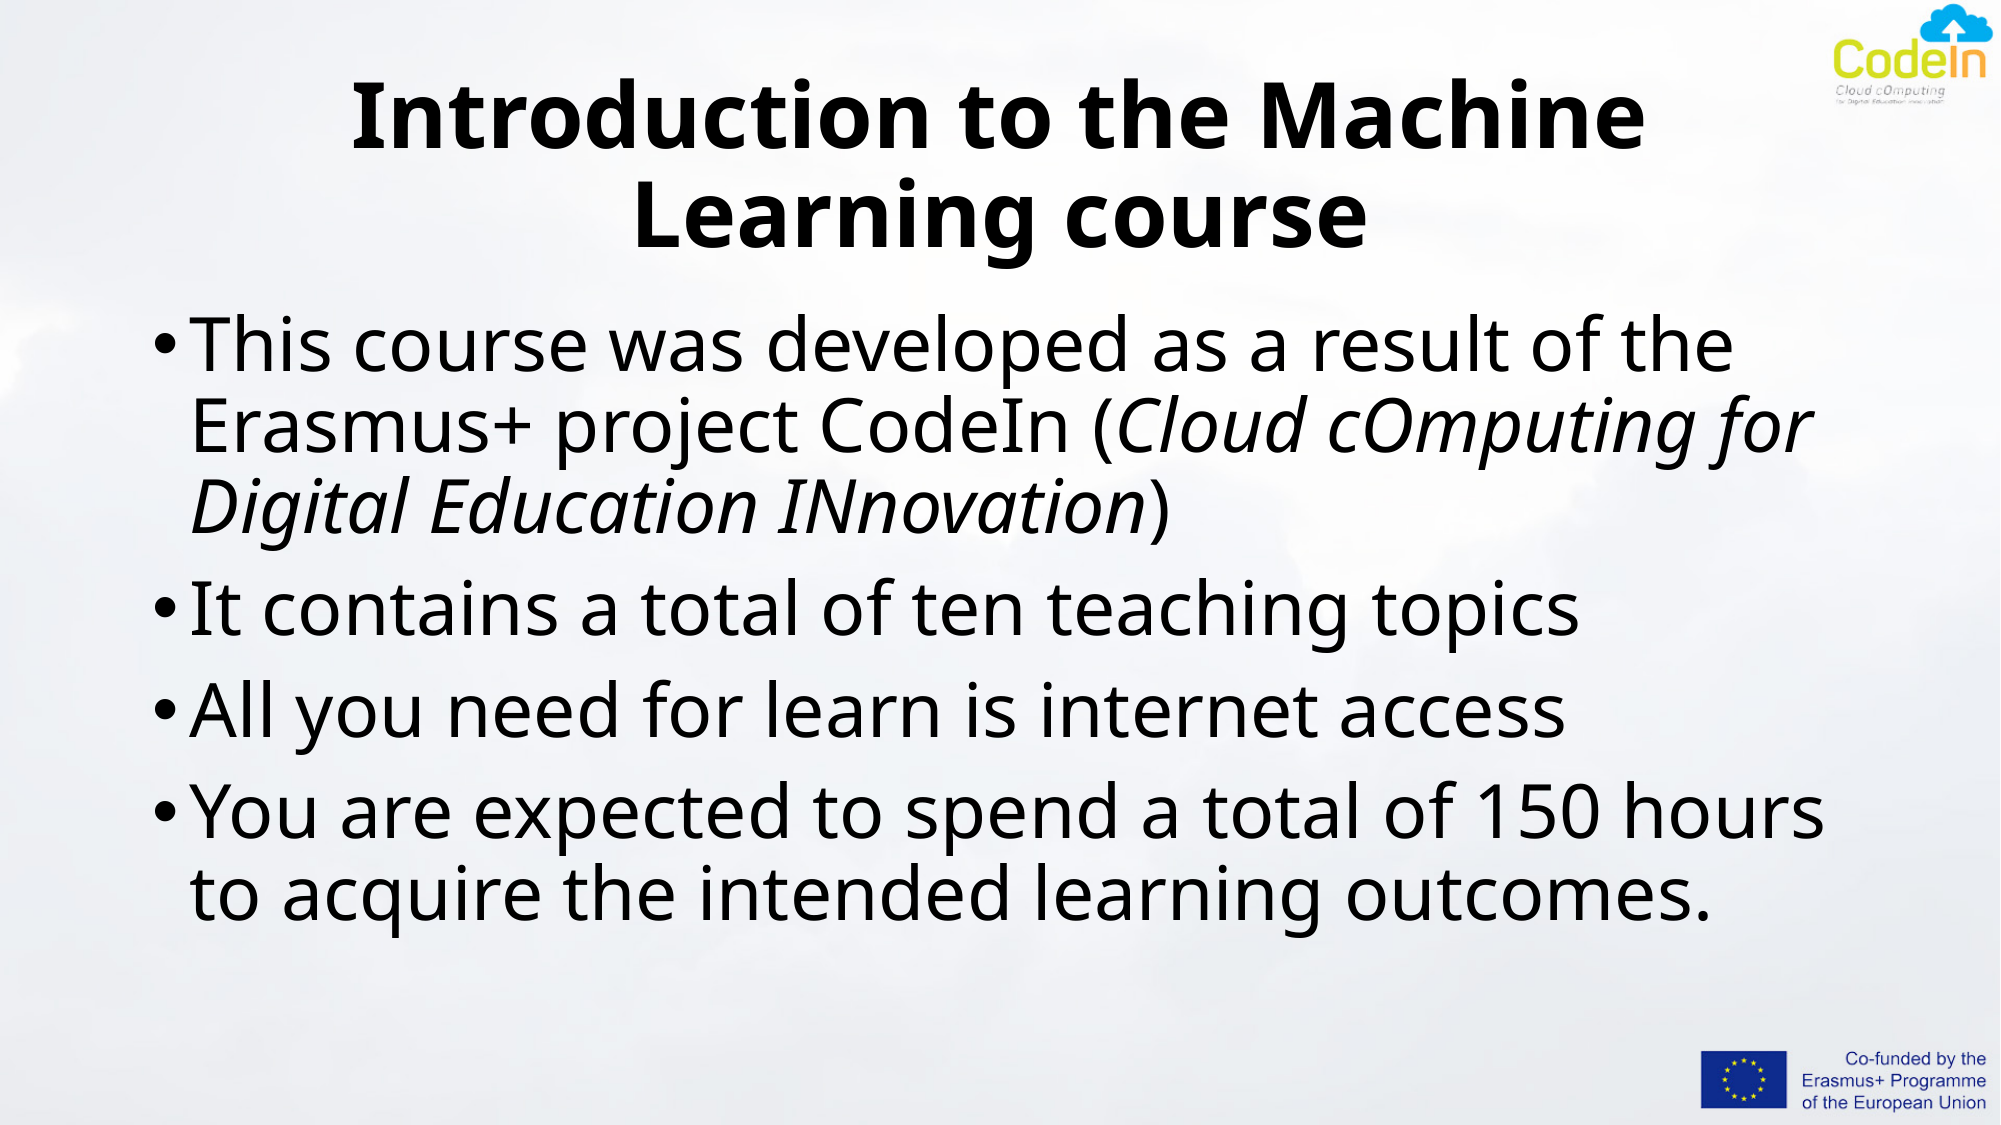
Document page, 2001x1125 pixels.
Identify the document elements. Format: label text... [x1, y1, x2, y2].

list This course was developed as a result of the Erasmus+ project CodeIn (Cloud cOmputing for Digital Education INnovation) It contains a total of ten teaching topics All you need for learn is internet access You are expected to spend a total of 150 hours to acquire the intended learning outcomes. [137, 299, 1863, 1014]
picture [0, 0, 2001, 1125]
title Introduction to the Machine Learning course [137, 59, 1863, 278]
